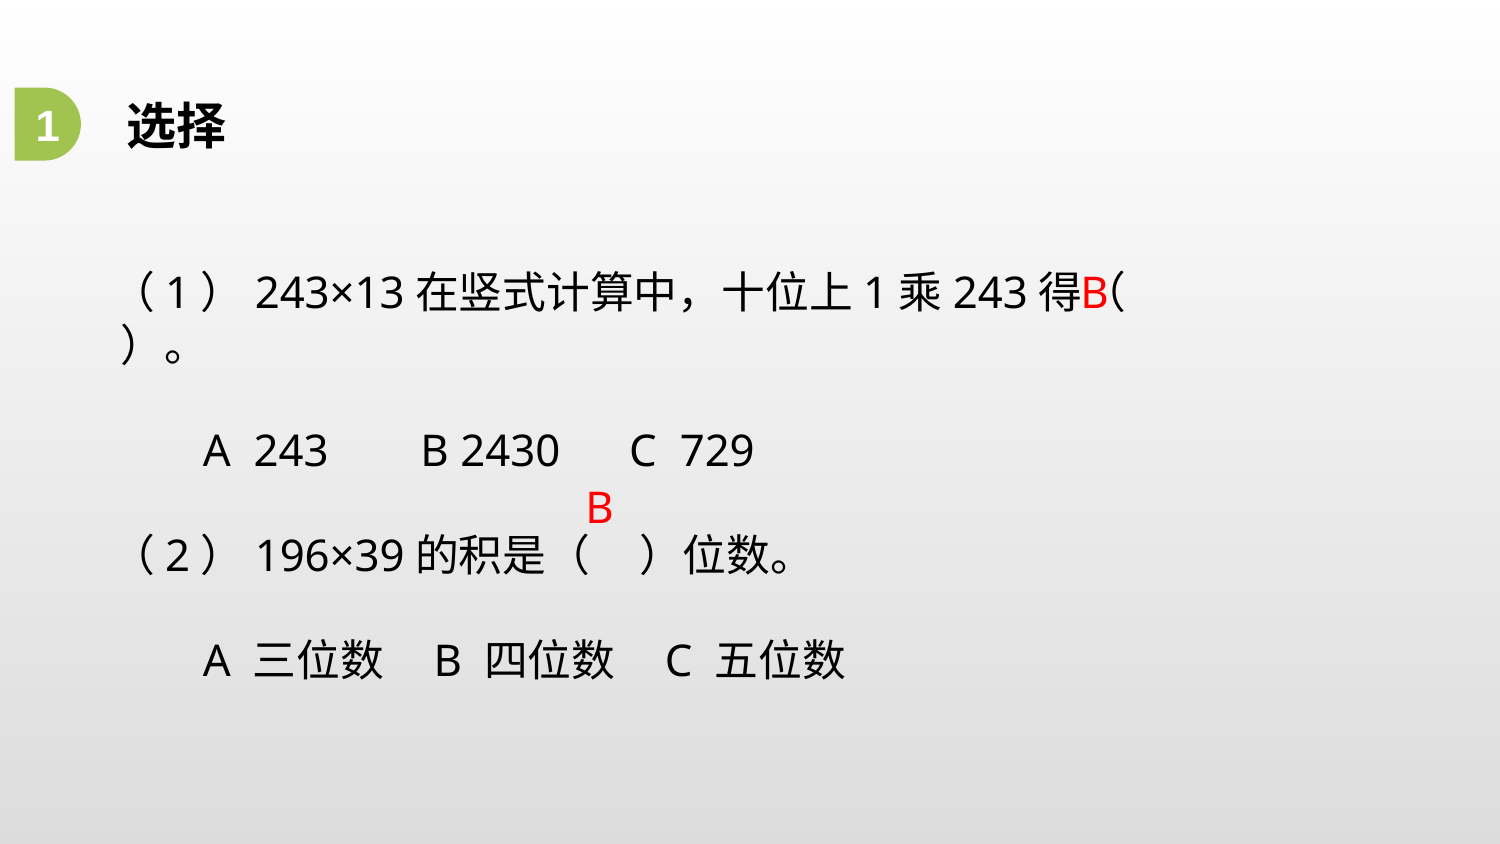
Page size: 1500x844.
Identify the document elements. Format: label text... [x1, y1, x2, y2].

text_box （1）243×13在竖式计算中，十位上1乘243得（ ）。 A 243 B 2430 C 729 （2）196×39的积是（ ）位数。 A 三位数 B 四位数 C 五位数 [99, 259, 1203, 743]
text_box 选择 [114, 88, 452, 161]
text_box 1 [13, 86, 82, 162]
text_box B [574, 474, 626, 538]
text_box B [1069, 259, 1121, 323]
